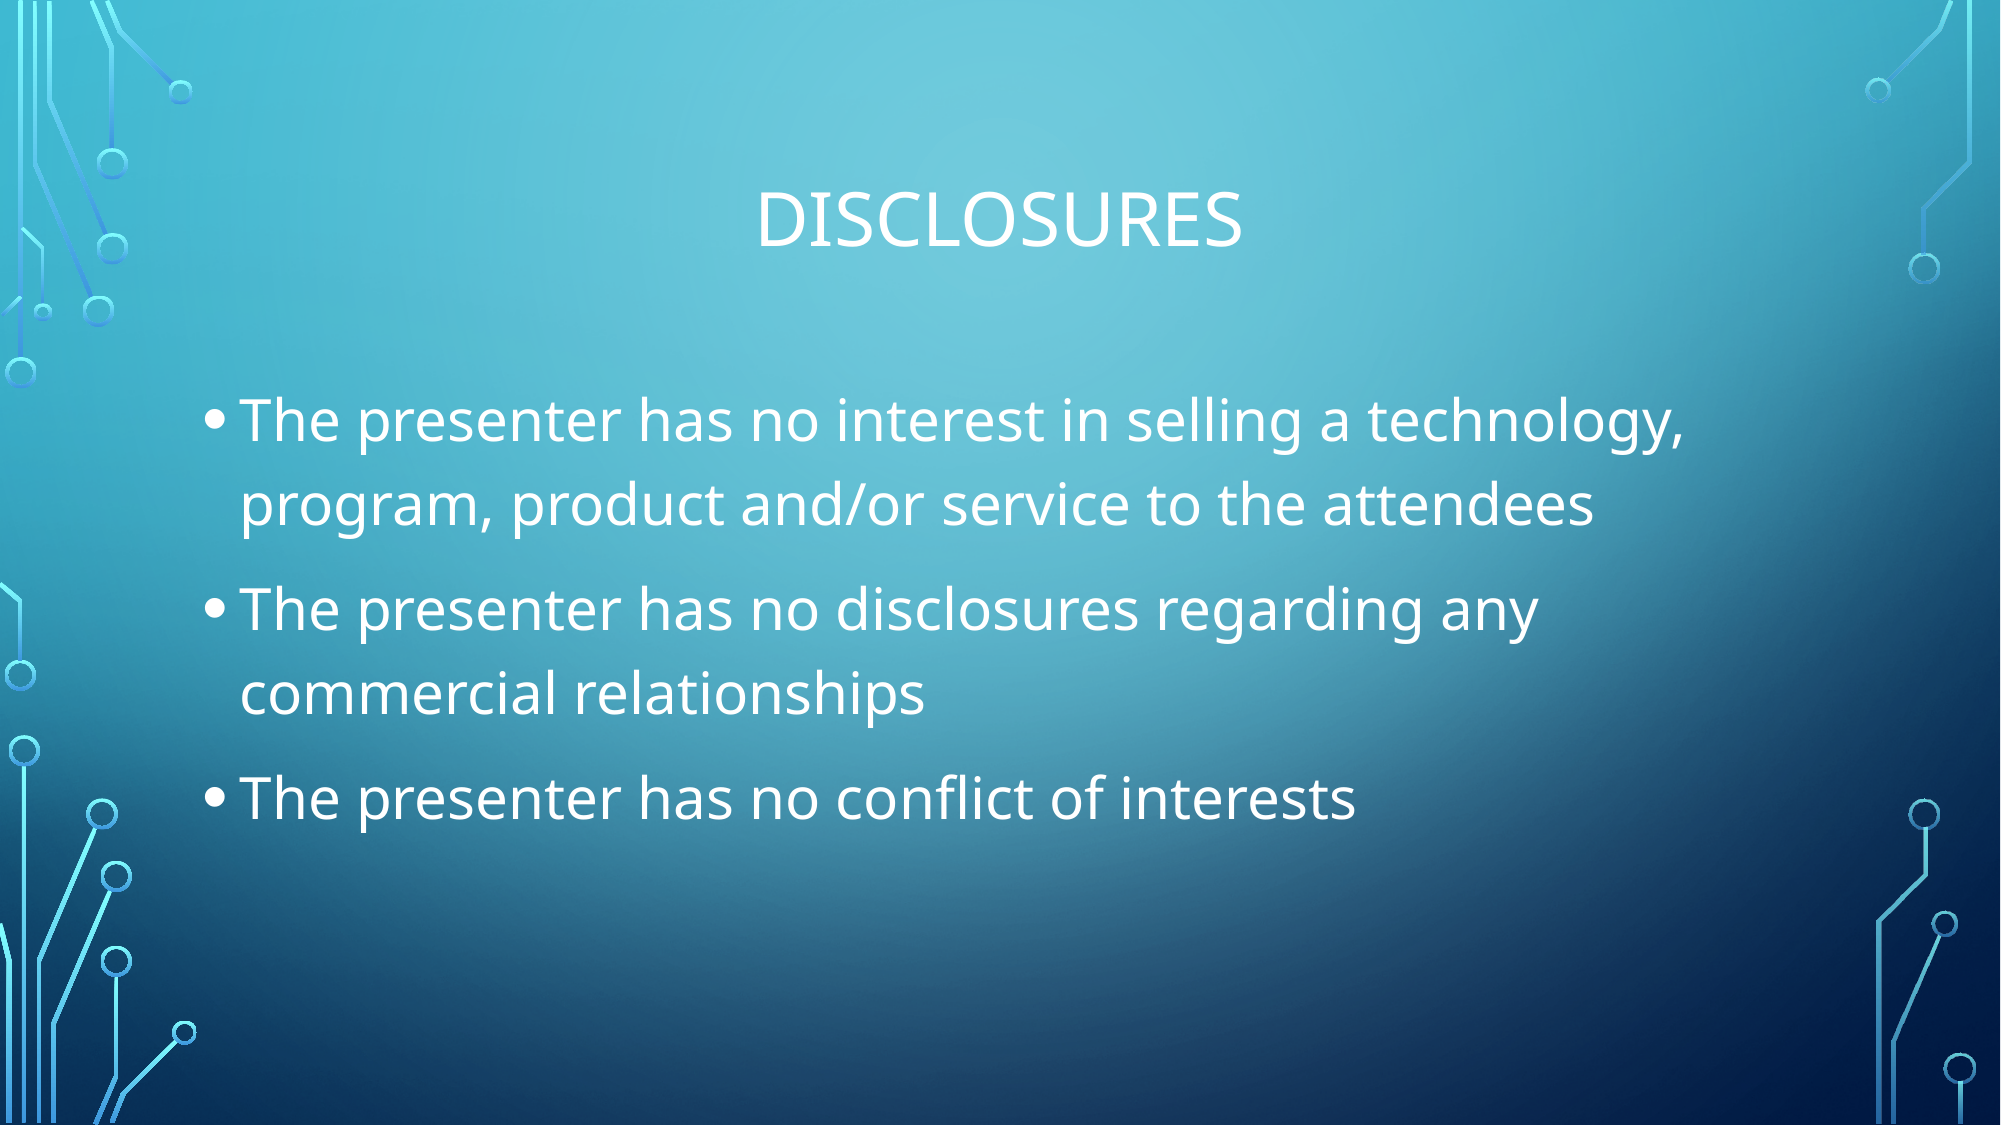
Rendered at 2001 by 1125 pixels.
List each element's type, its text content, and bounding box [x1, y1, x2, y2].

title DISCLOSURES [187, 101, 1813, 344]
list The presenter has no interest in selling a technology, program, product and/or service to the attendees The presenter has no disclosures regarding any commercial relationships The presenter has no conflict of interests [187, 344, 1813, 877]
